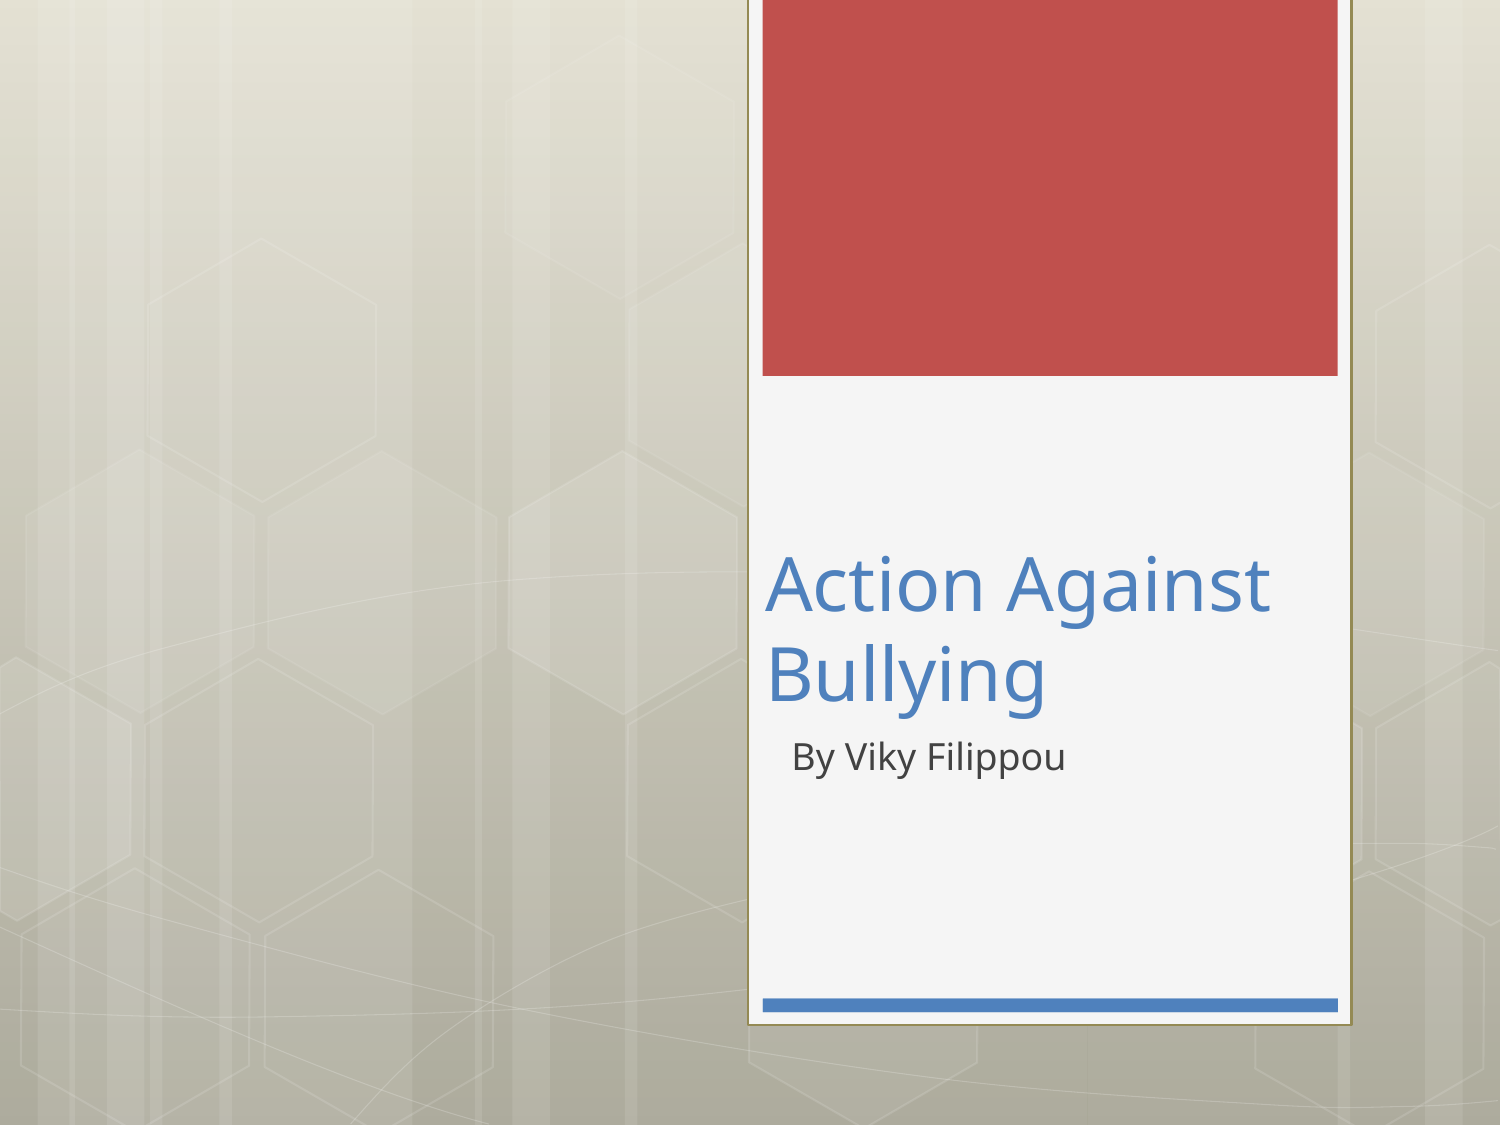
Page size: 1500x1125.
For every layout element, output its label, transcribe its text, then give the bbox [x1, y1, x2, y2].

subtitle By Viky Filippou [776, 725, 1320, 933]
title Action Against Bullying [750, 412, 1338, 724]
